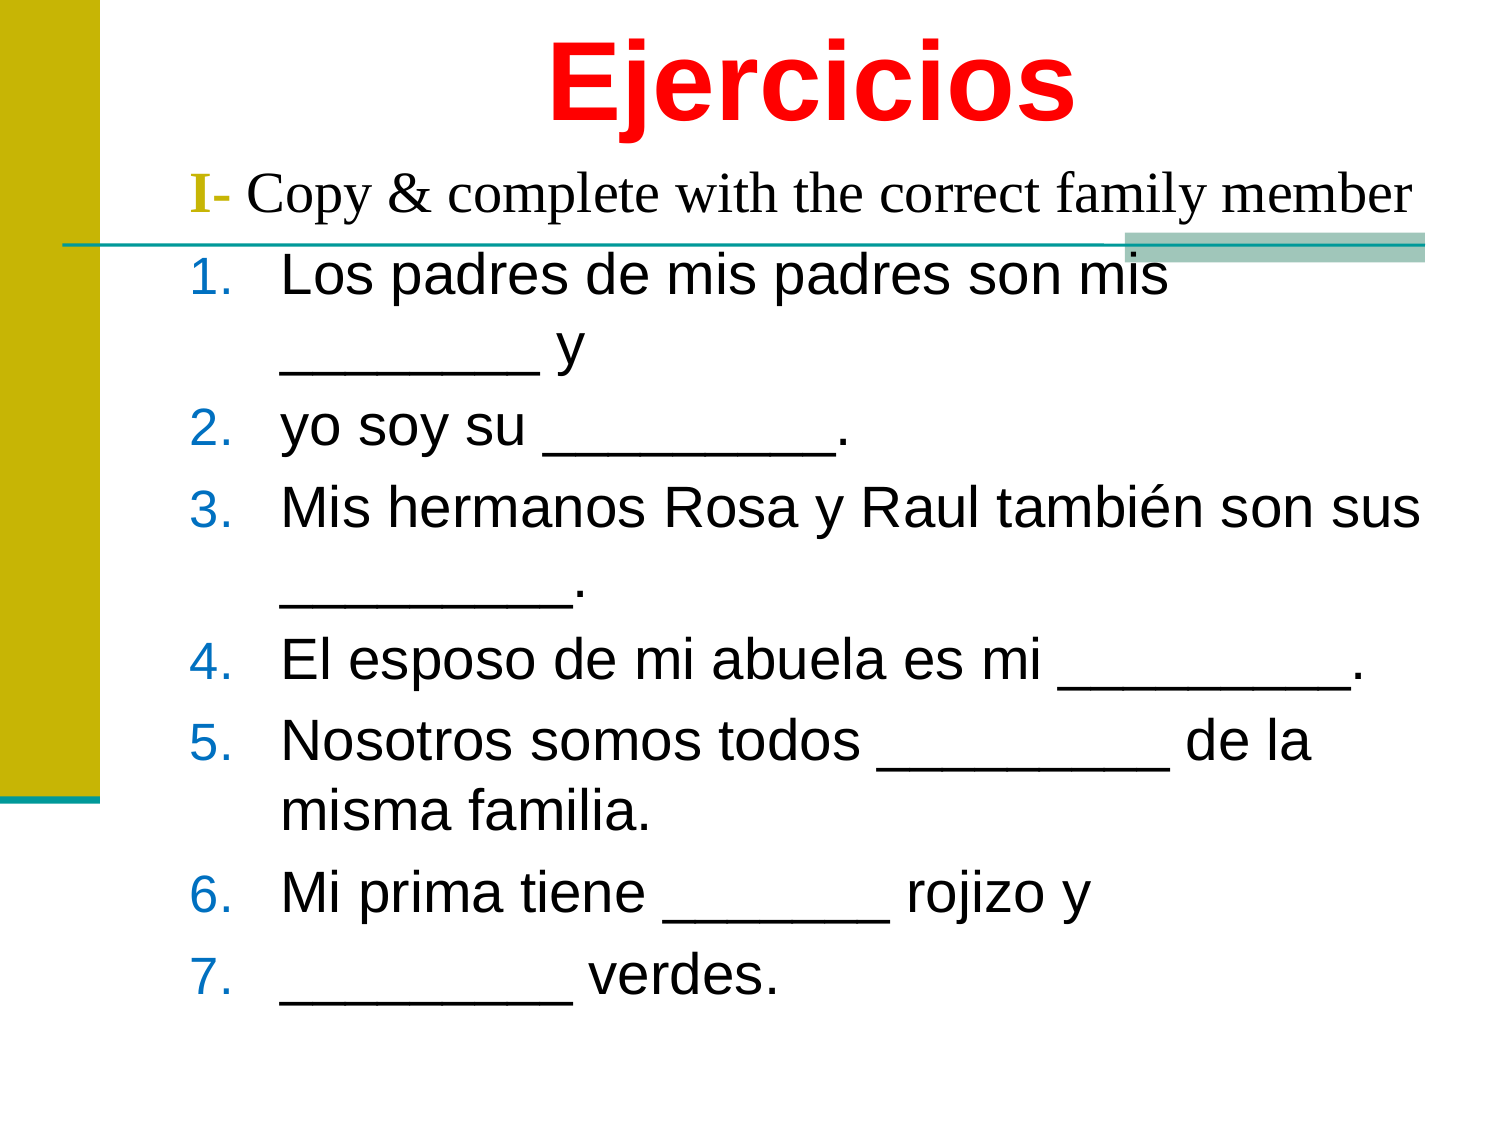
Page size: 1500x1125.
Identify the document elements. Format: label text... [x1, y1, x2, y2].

list Ejercicios I- Copy & complete with the correct family member Los padres de mis padres son mis ________ y yo soy su _________. Mis hermanos Rosa y Raul también son sus _________. El esposo de mi abuela es mi _________. Nosotros somos todos _________ de la misma familia. Mi prima tiene _______ rojizo y _________ verdes. [174, 0, 1450, 1088]
